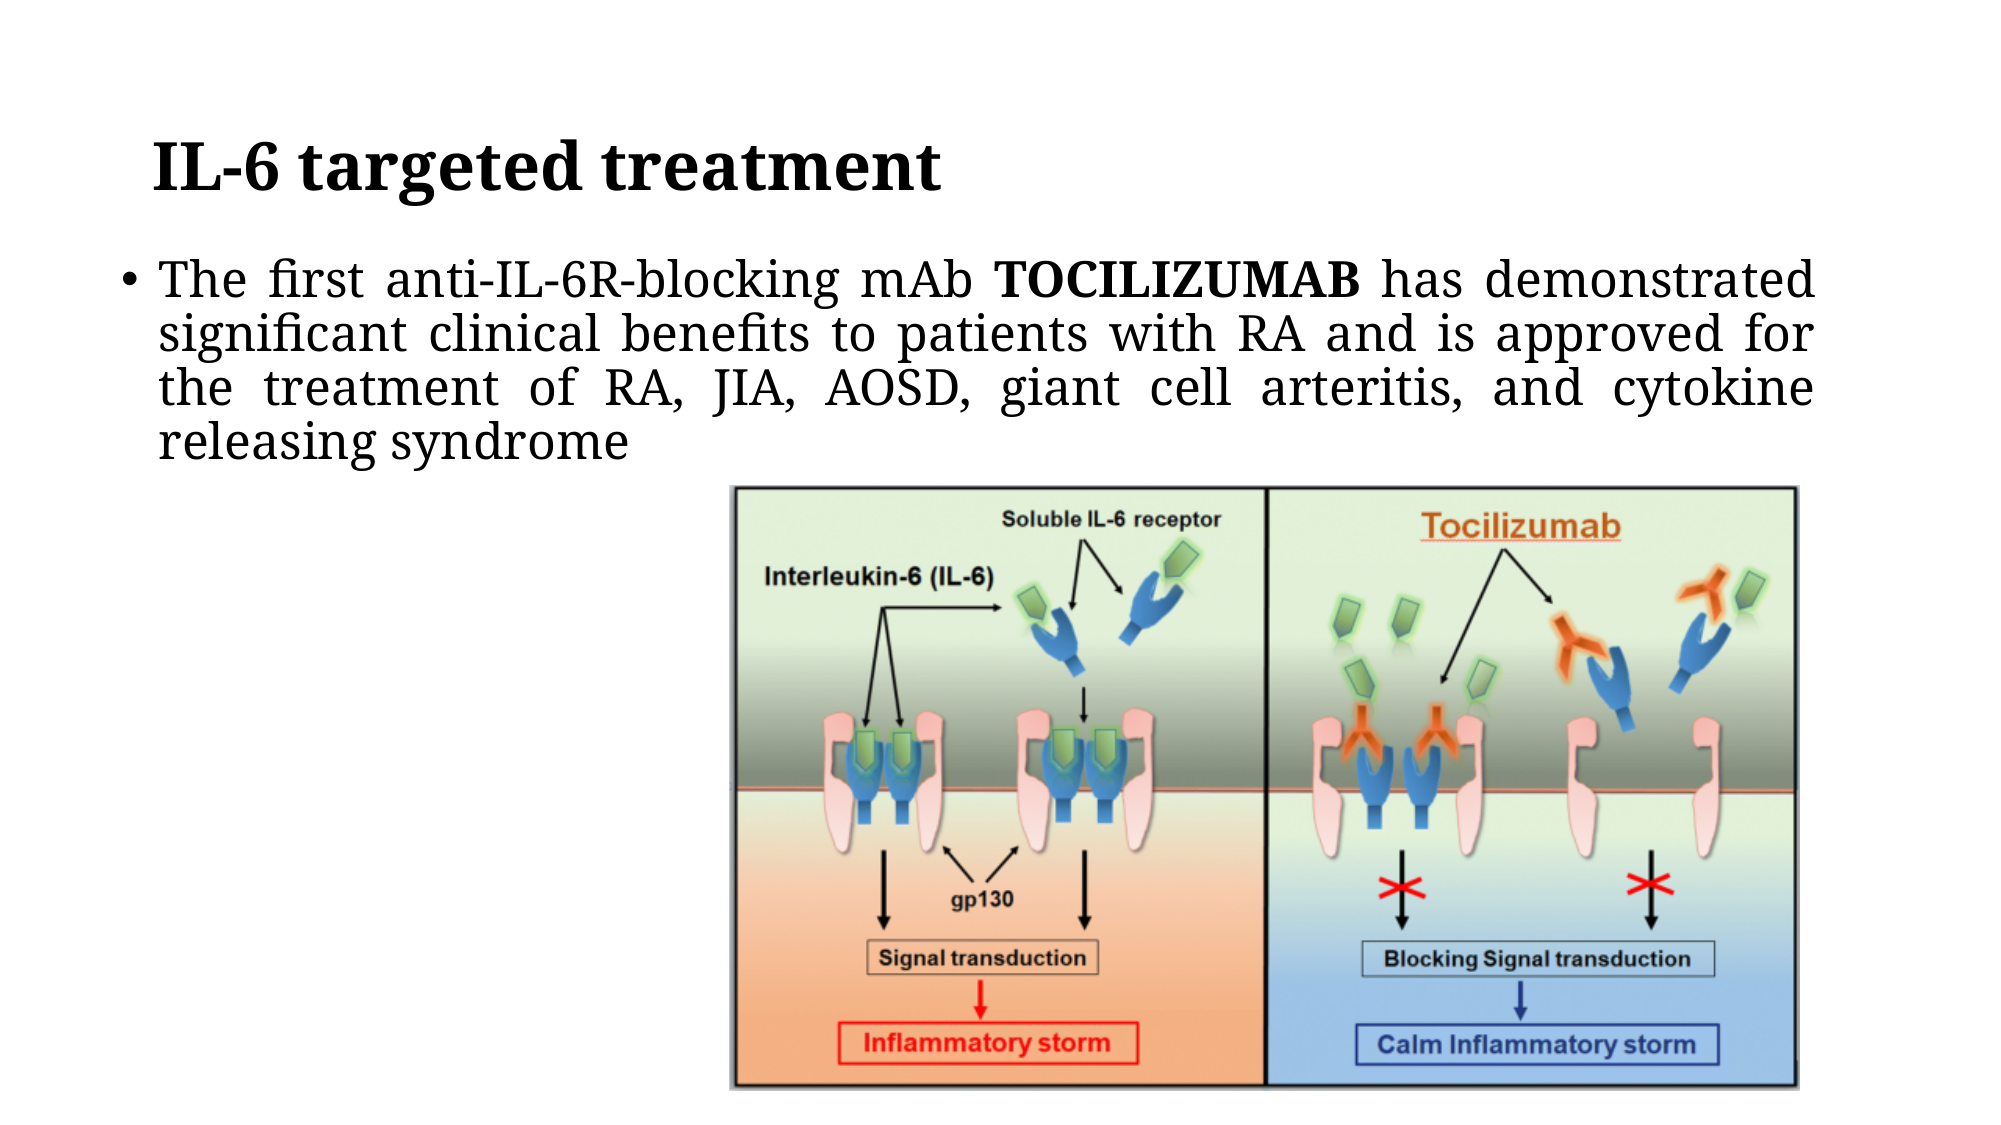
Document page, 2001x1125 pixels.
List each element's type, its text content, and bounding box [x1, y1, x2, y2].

title IL-6 targeted treatment [137, 59, 1863, 278]
picture [729, 485, 1800, 1091]
list The first anti-IL-6R-blocking mAb TOCILIZUMAB has demonstrated significant clinical benefits to patients with RA and is approved for the treatment of RA, JIA, AOSD, giant cell arteritis, and cytokine releasing syndrome [106, 246, 1832, 961]
